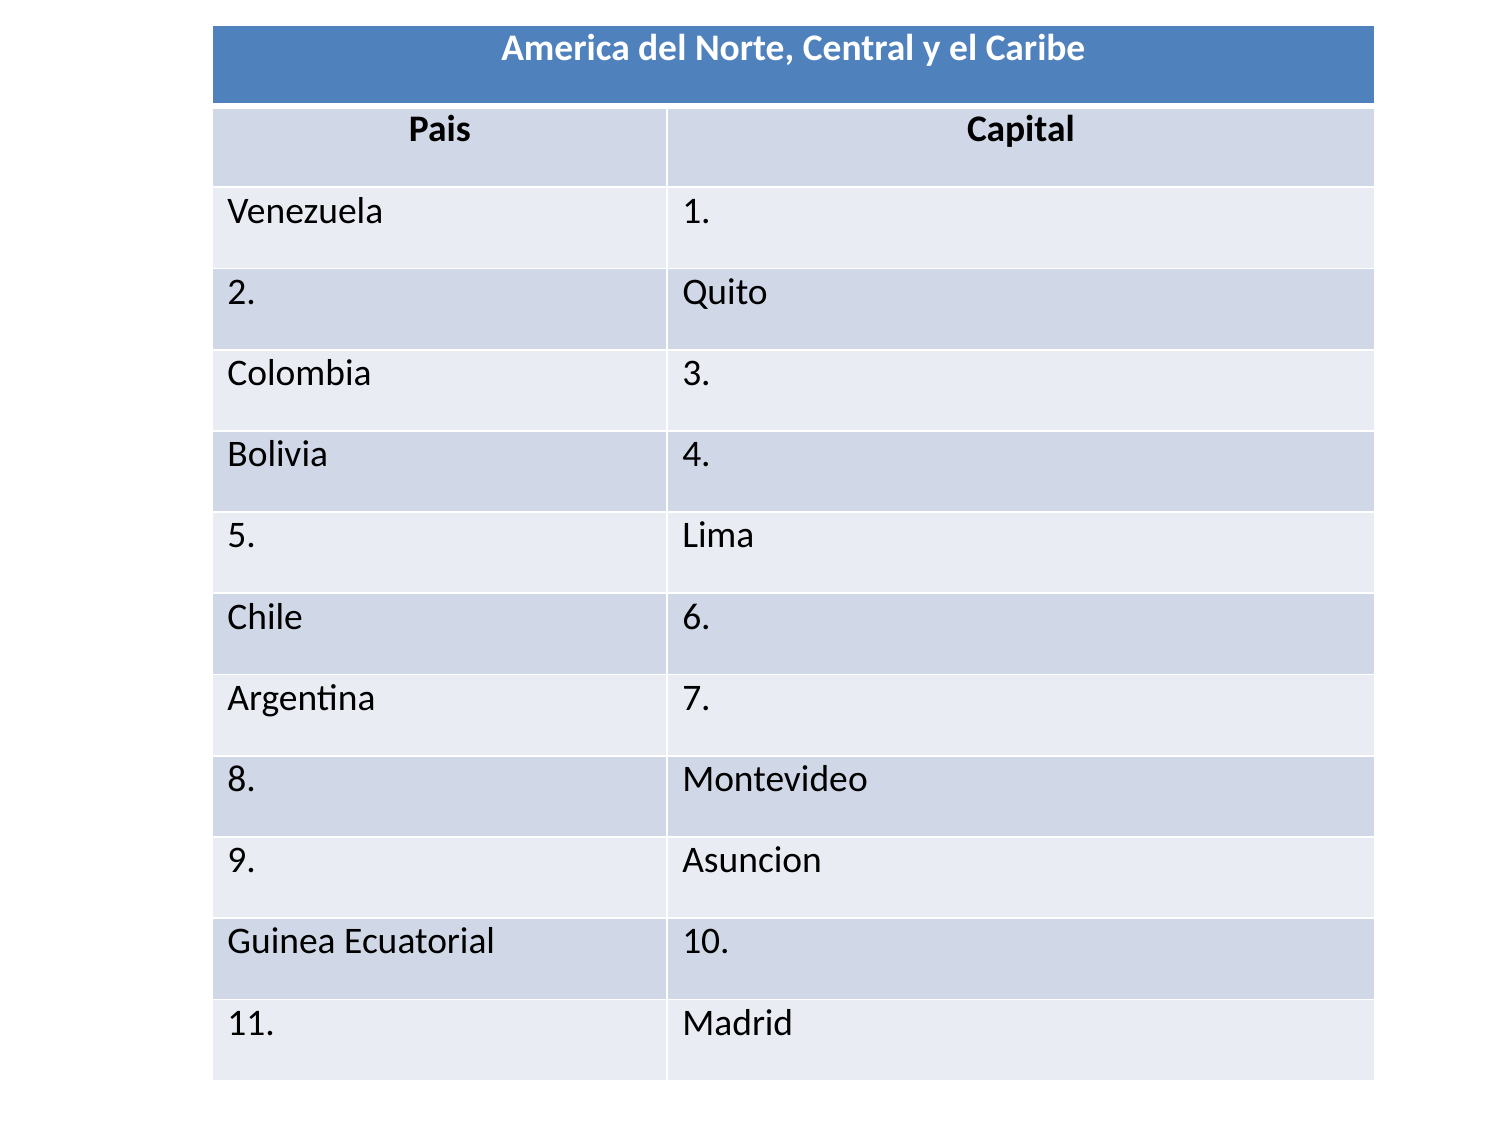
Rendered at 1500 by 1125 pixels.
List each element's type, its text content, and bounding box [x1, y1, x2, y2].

table_cell 2. [213, 269, 666, 349]
table_cell 5. [213, 513, 666, 592]
table_cell Chile [213, 594, 666, 674]
table_cell 9. [213, 838, 666, 917]
table_cell Asuncion [668, 838, 1374, 917]
table_cell Montevideo [668, 757, 1374, 836]
table_cell Pais [213, 109, 666, 186]
table_cell 8. [213, 757, 666, 836]
table_cell Argentina [213, 675, 666, 755]
table_cell Guinea Ecuatorial [213, 919, 666, 999]
table_cell Colombia [213, 351, 666, 430]
table_cell 1. [668, 188, 1374, 268]
table_cell Lima [668, 513, 1374, 592]
table_cell 3. [668, 351, 1374, 430]
table_header America del Norte, Central y el Caribe [213, 26, 1374, 103]
table_cell Venezuela [213, 188, 666, 268]
table_cell Quito [668, 269, 1374, 349]
table_cell Bolivia [213, 432, 666, 511]
table_cell 4. [668, 432, 1374, 511]
table_cell 11. [213, 1000, 666, 1080]
table_cell 6. [668, 594, 1374, 674]
table_cell Capital [668, 109, 1374, 186]
table_cell Madrid [668, 1000, 1374, 1080]
table_cell 10. [668, 919, 1374, 999]
table_cell 7. [668, 675, 1374, 755]
